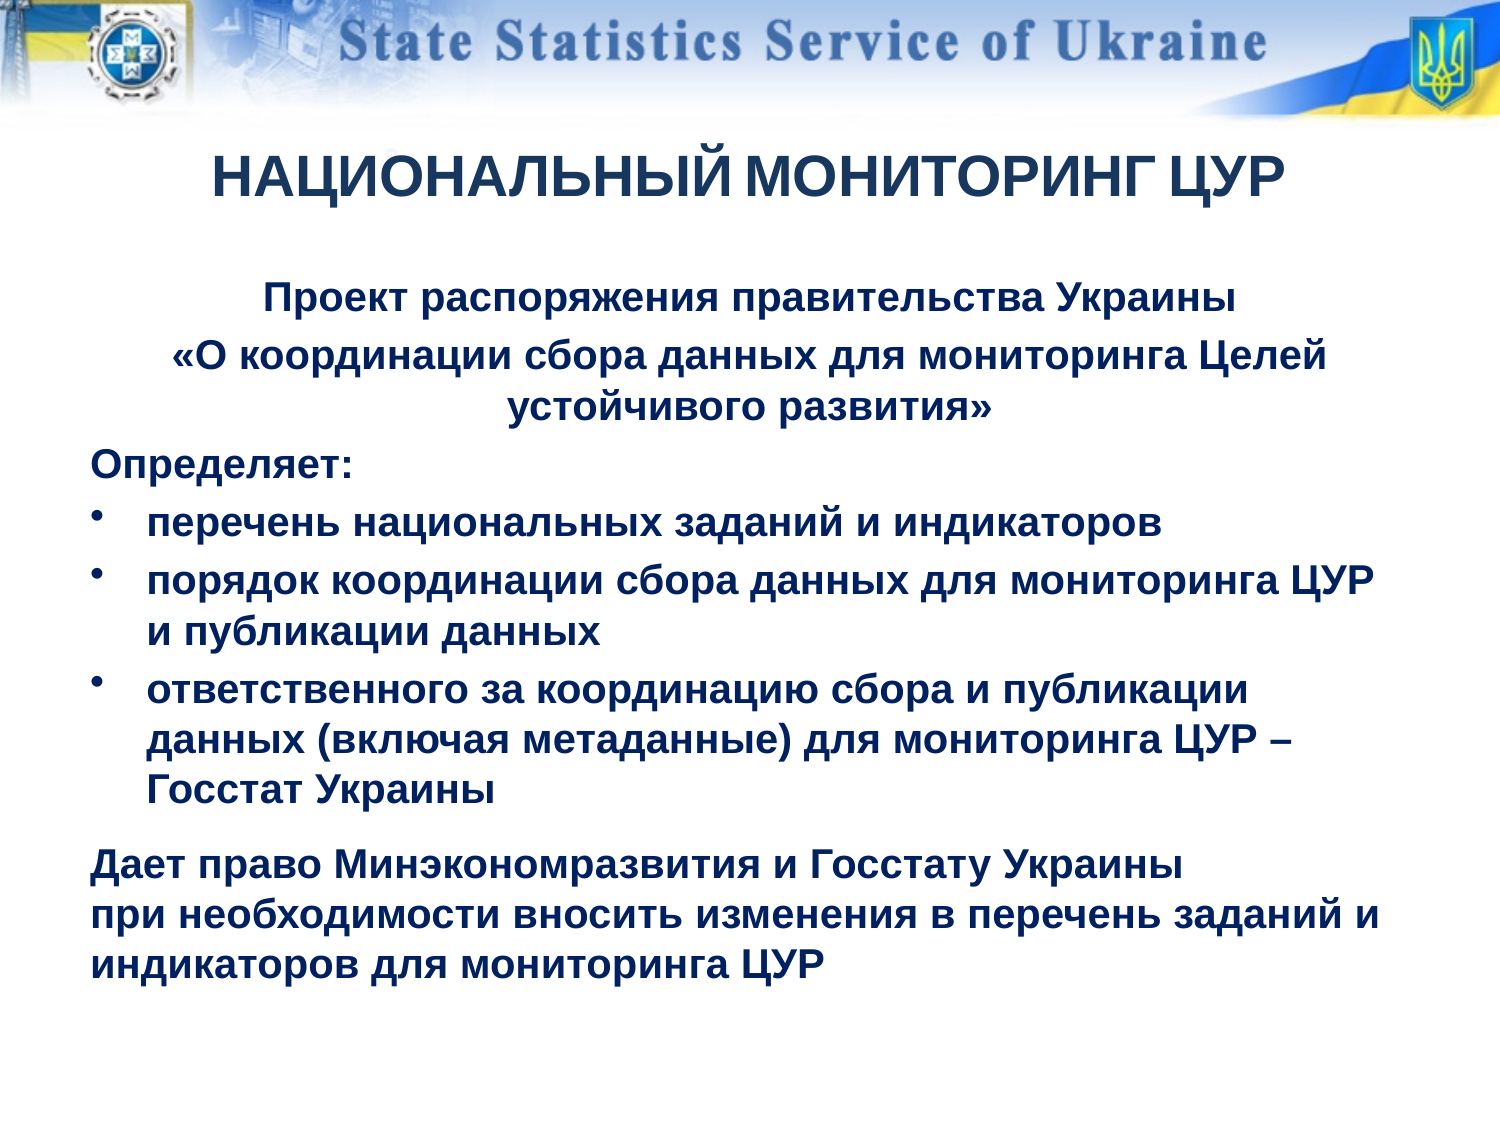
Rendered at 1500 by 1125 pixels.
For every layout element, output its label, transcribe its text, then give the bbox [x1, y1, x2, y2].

title НАЦИОНАЛЬНЫЙ МОНИТОРИНГ ЦУР [73, 125, 1424, 221]
picture [0, 0, 1500, 1125]
list Проект распоряжения правительства Украины «О координации сбора данных для мониторинга Целей устойчивого развития» Определяет: перечень национальных заданий и индикаторов порядок координации сбора данных для мониторинга ЦУР и публикации данных ответственного за координацию сбора и публикации данных (включая метаданные) для мониторинга ЦУР – Госстат Украины Дает право Минэкономразвития и Госстату Украины при необходимости вносить изменения в перечень заданий и индикаторов для мониторинга ЦУР [75, 262, 1425, 1005]
